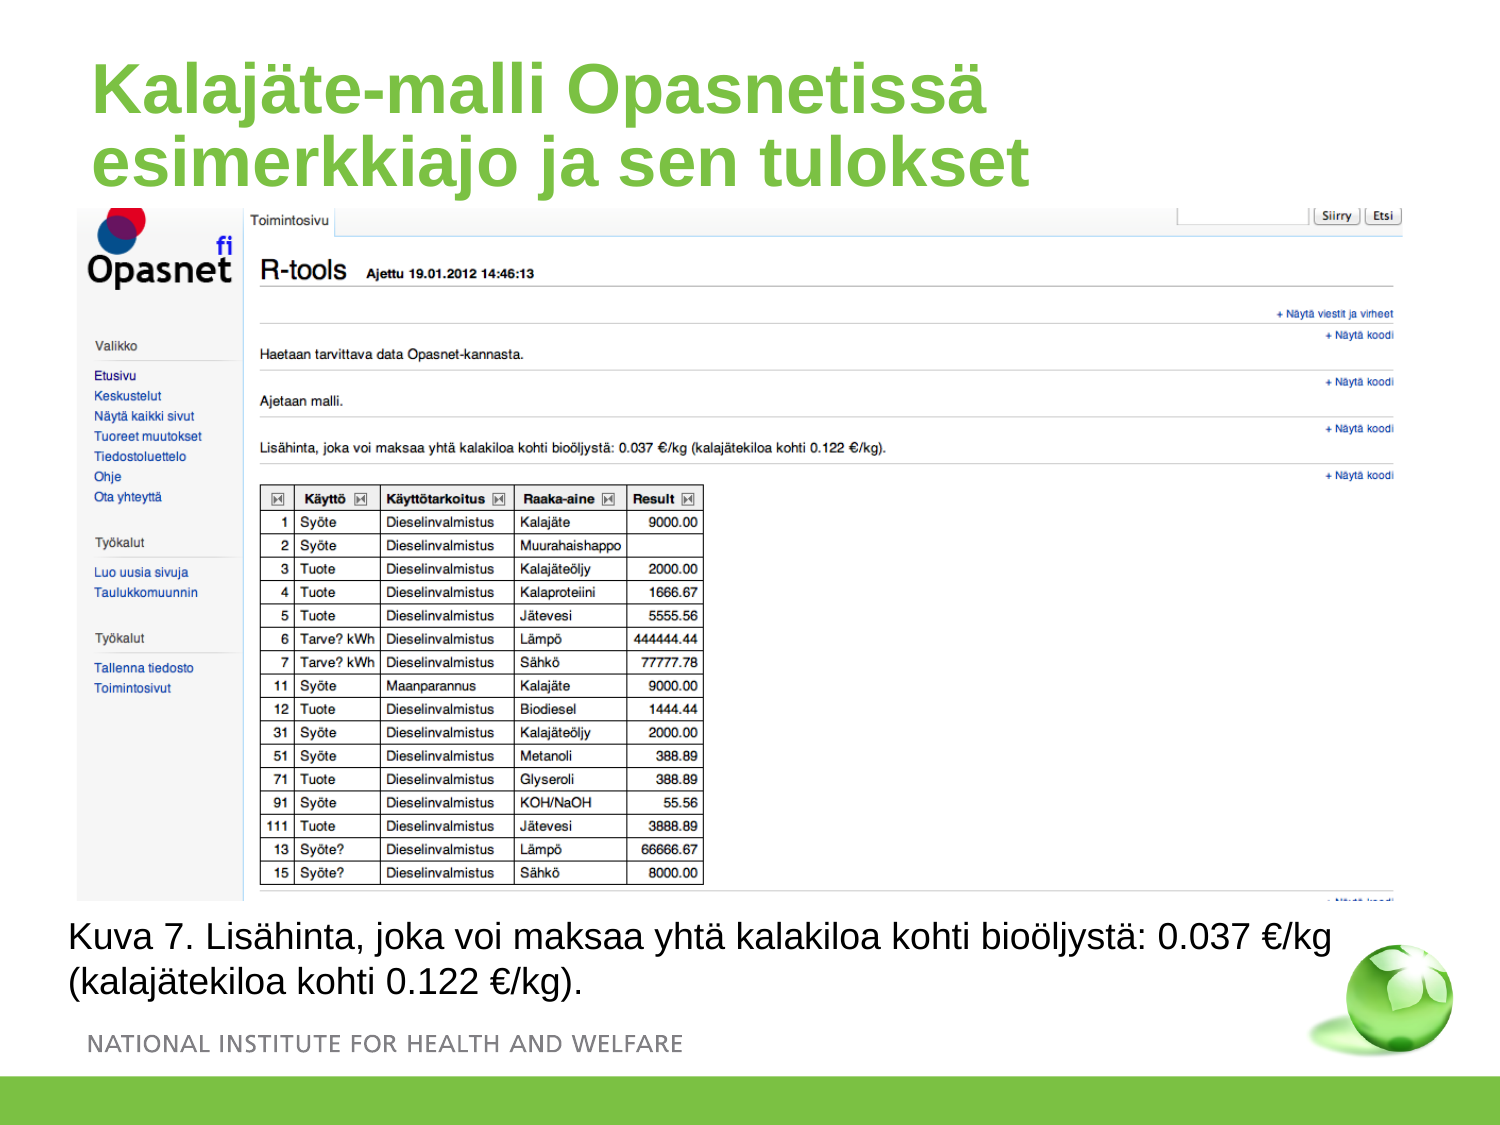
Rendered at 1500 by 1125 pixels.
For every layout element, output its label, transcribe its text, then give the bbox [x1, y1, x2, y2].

title Kalajäte-malli Opasnetissä esimerkkiajo ja sen tulokset [76, 42, 1424, 209]
picture [1294, 928, 1471, 1071]
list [76, 207, 1403, 901]
text_box Kuva 7. Lisähinta, joka voi maksaa yhtä kalakiloa kohti bioöljystä: 0.037 €/kg (kalajätekiloa kohti 0.122 €/kg). [53, 904, 1388, 1010]
